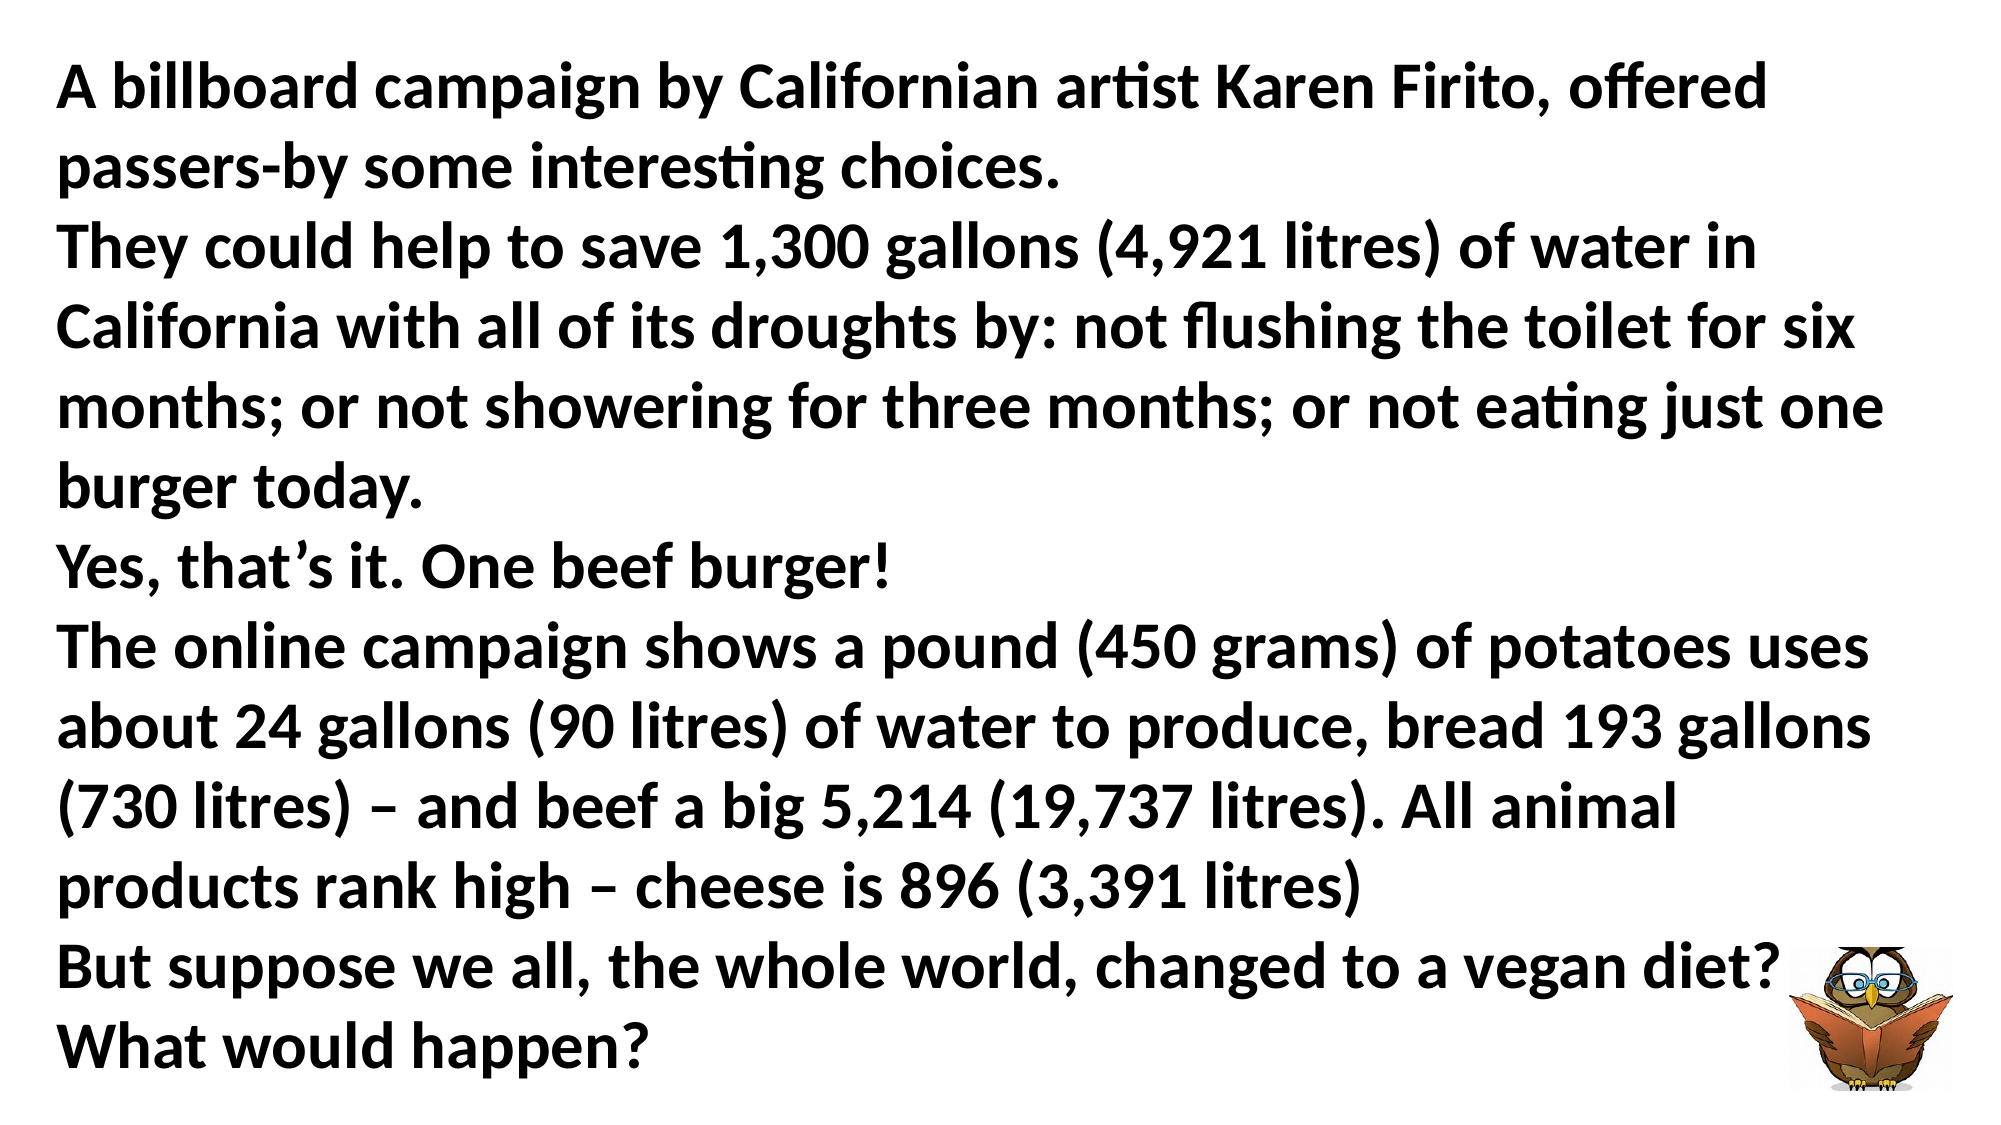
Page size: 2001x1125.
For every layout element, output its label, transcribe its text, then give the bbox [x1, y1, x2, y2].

picture [1789, 947, 1953, 1091]
text_box A billboard campaign by Californian artist Karen Firito, offered passers-by some interesting choices. They could help to save 1,300 gallons (4,921 litres) of water in California with all of its droughts by: not flushing the toilet for six months; or not showering for three months; or not eating just one burger today. Yes, that’s it. One beef burger! The online campaign shows a pound (450 grams) of potatoes uses about 24 gallons (90 litres) of water to produce, bread 193 gallons (730 litres) – and beef a big 5,214 (19,737 litres). All animal products rank high – cheese is 896 (3,391 litres) But suppose we all, the whole world, changed to a vegan diet? What would happen? [41, 34, 1953, 1125]
